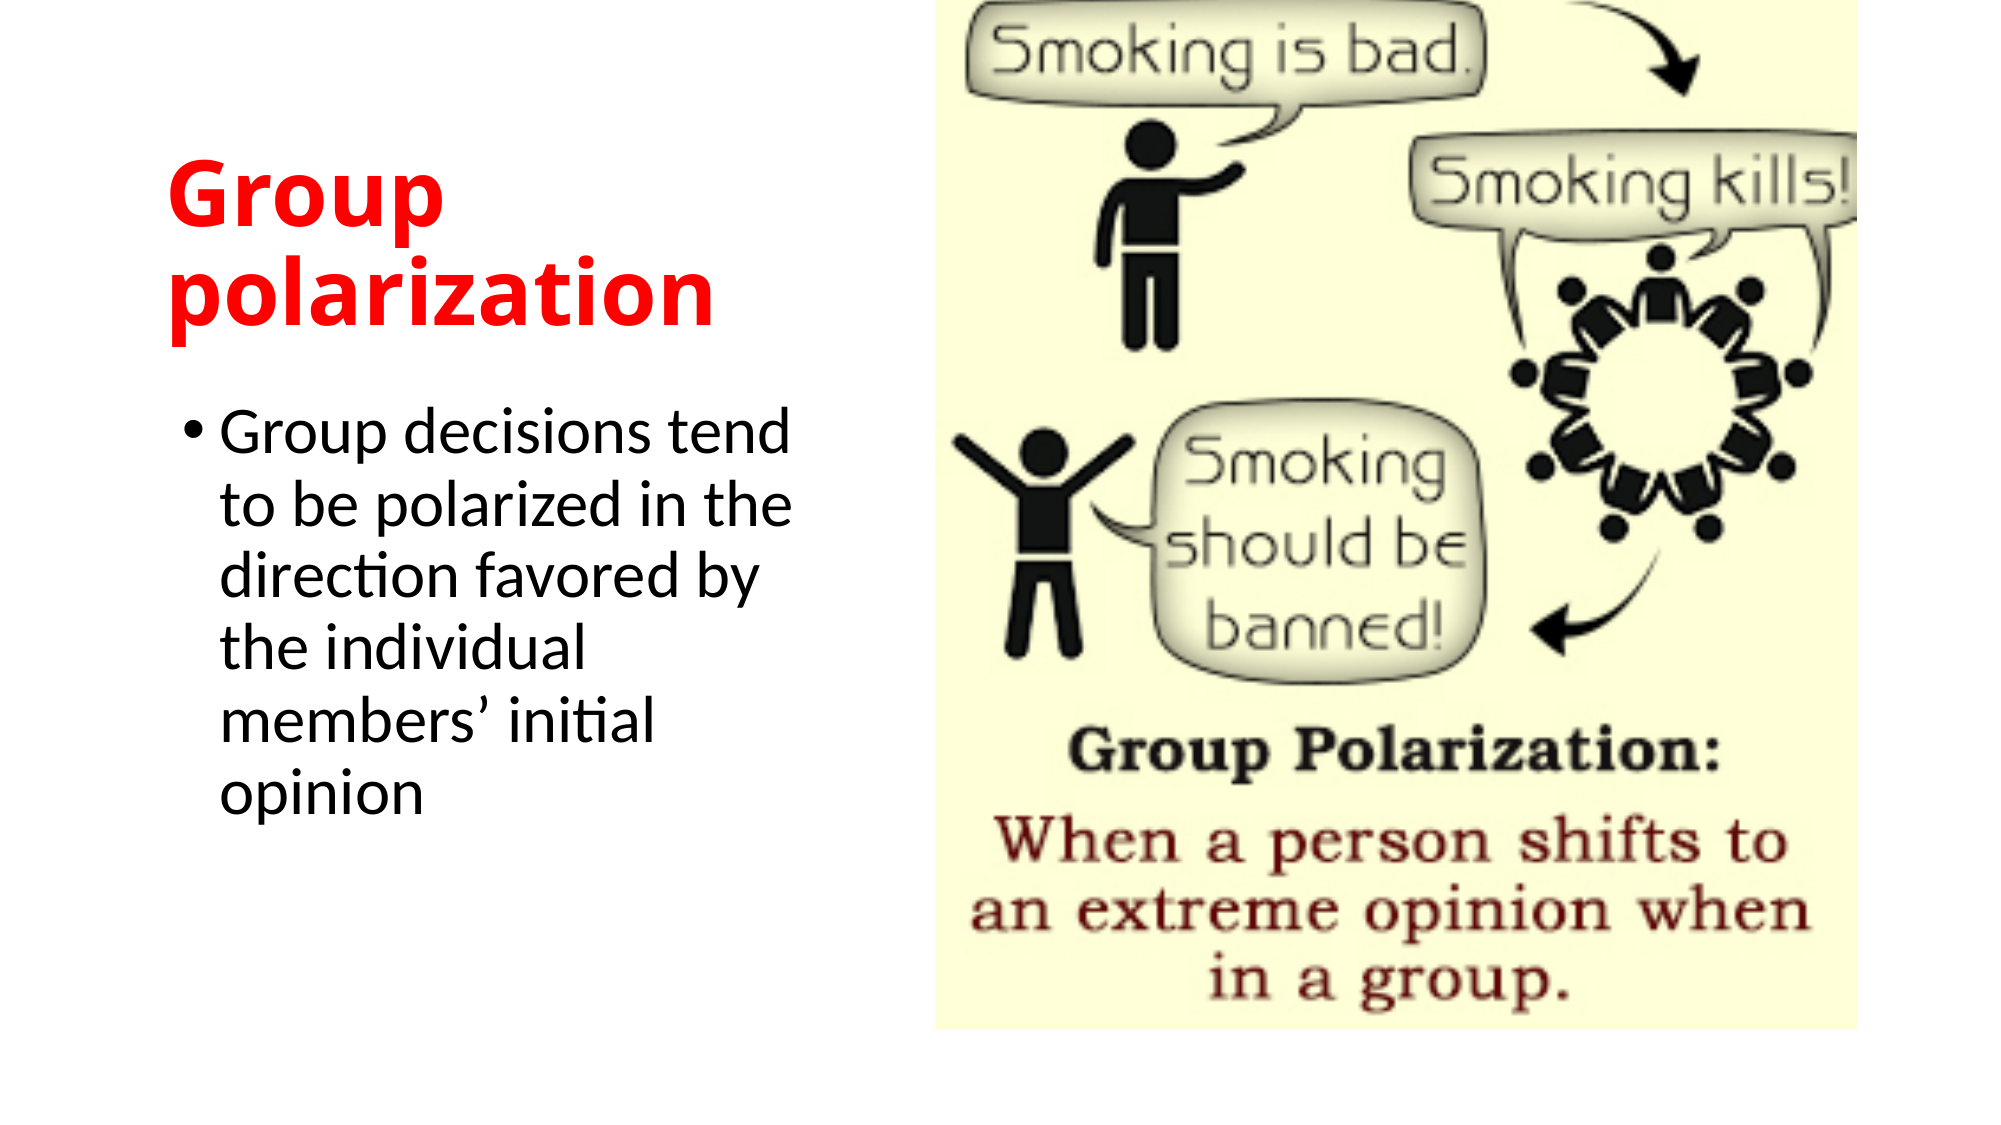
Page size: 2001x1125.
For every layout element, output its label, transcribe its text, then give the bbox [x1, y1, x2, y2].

list Group decisions tend to be polarized in the direction favored by the individual members’ initial opinion [166, 388, 835, 1014]
picture [935, 0, 1857, 1030]
title Group polarization [150, 121, 795, 372]
